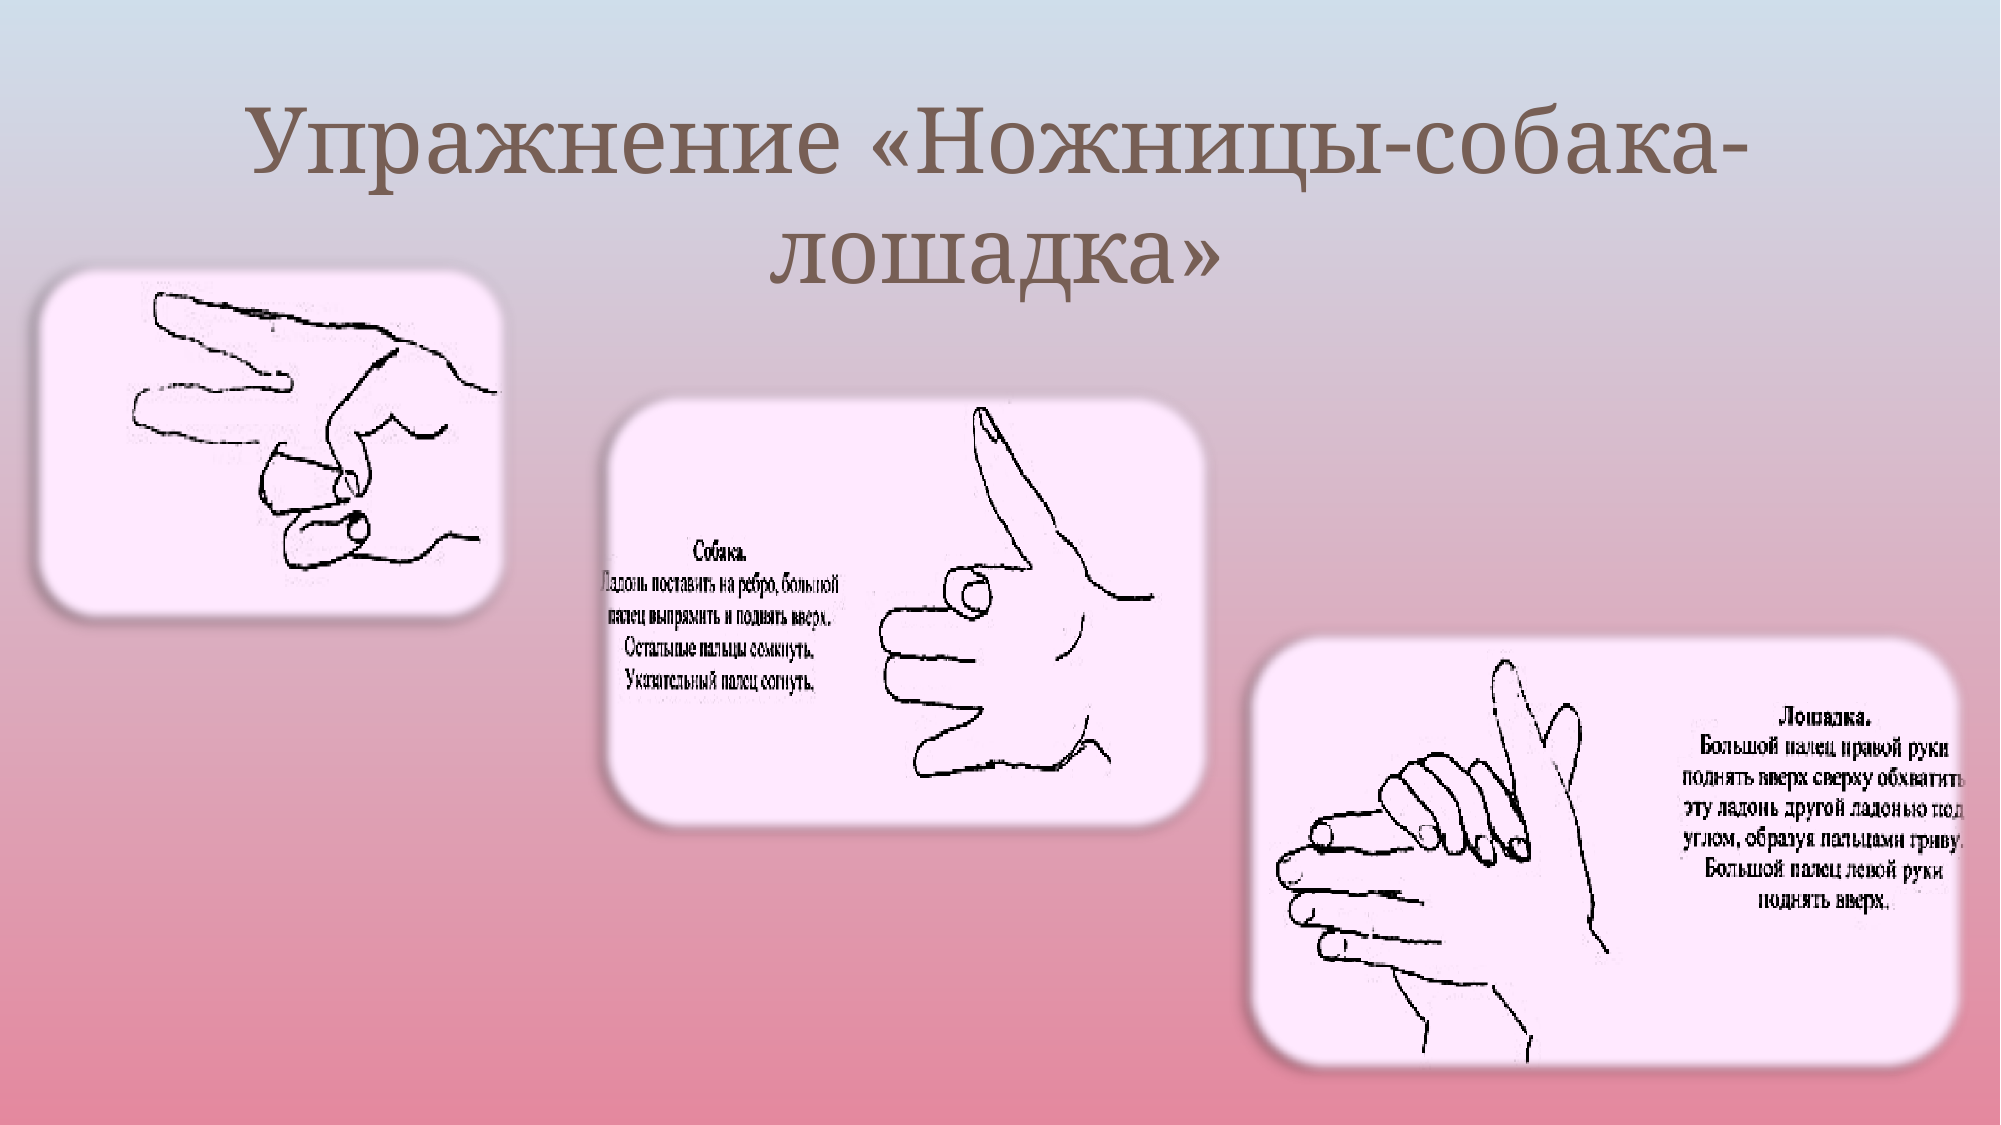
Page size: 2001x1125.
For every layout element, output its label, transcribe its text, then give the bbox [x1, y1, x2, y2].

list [596, 387, 1216, 836]
picture [1240, 626, 1969, 1077]
picture [27, 258, 516, 628]
title Упражнение «Ножницы-собака-лошадка» [28, 74, 1969, 213]
